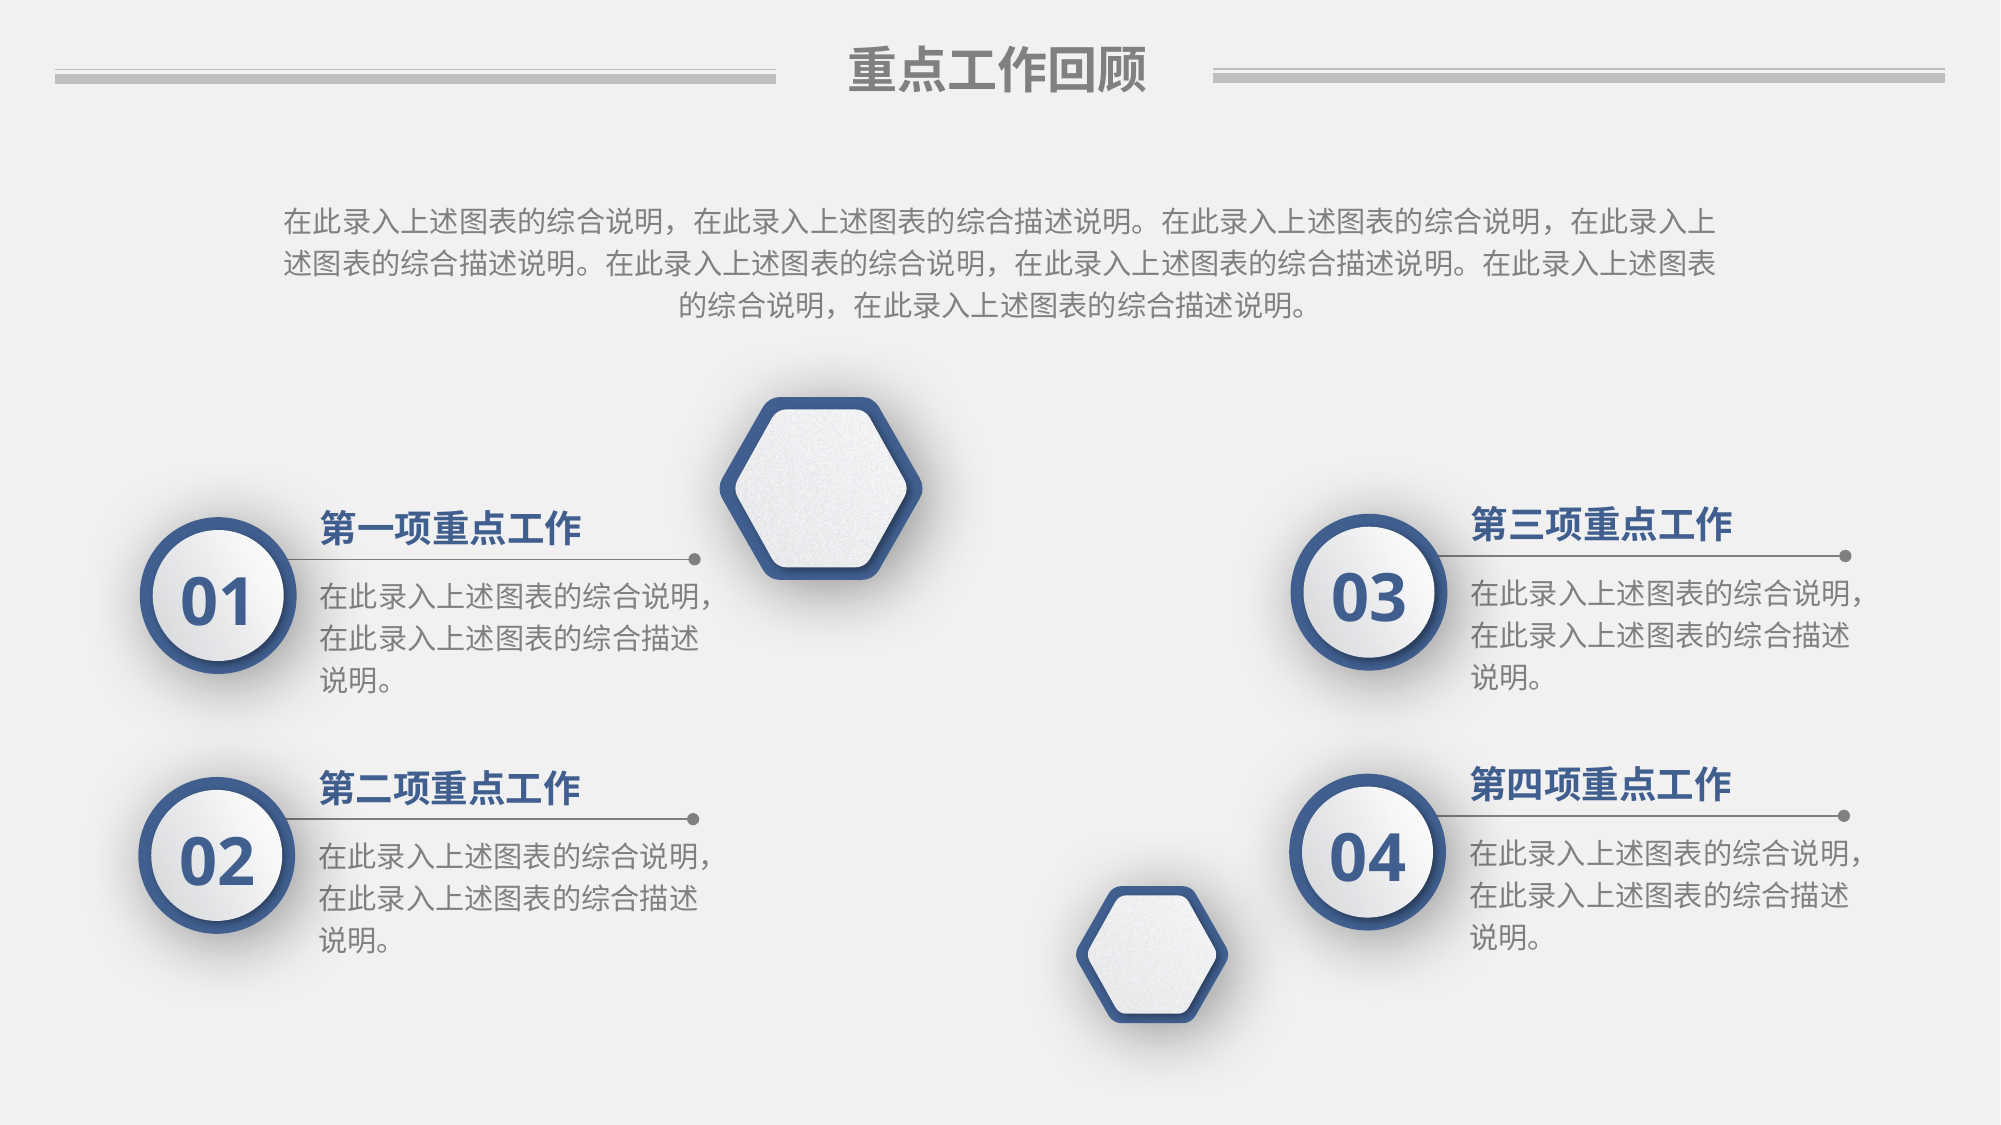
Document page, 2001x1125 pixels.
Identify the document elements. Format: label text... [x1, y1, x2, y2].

text_box 在此录入上述图表的综合说明，在此录入上述图表的综合描述说明。 [303, 824, 734, 965]
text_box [719, 396, 923, 581]
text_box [139, 516, 299, 675]
text_box 第四项重点工作 [1454, 753, 1797, 814]
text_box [1075, 885, 1229, 1024]
text_box 在此录入上述图表的综合说明，在此录入上述图表的综合描述说明。 [1454, 820, 1885, 962]
text_box 在此录入上述图表的综合说明，在此录入上述图表的综合描述说明。 [304, 564, 736, 706]
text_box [1289, 513, 1450, 671]
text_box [1288, 773, 1448, 931]
text_box 第二项重点工作 [303, 757, 646, 818]
text_box 第一项重点工作 [304, 497, 648, 558]
text_box 重点工作回顾 [782, 30, 1213, 106]
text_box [137, 776, 298, 935]
text_box 在此录入上述图表的综合说明，在此录入上述图表的综合描述说明。在此录入上述图表的综合说明，在此录入上述图表的综合描述说明。在此录入上述图表的综合说明，在此录入上述图表的综合描述说明。在此录入上述图表的综合说明，在此录入上述图表的综合描述说明。 [267, 188, 1733, 372]
text_box 在此录入上述图表的综合说明，在此录入上述图表的综合描述说明。 [1455, 560, 1887, 702]
text_box 第三项重点工作 [1455, 494, 1799, 554]
